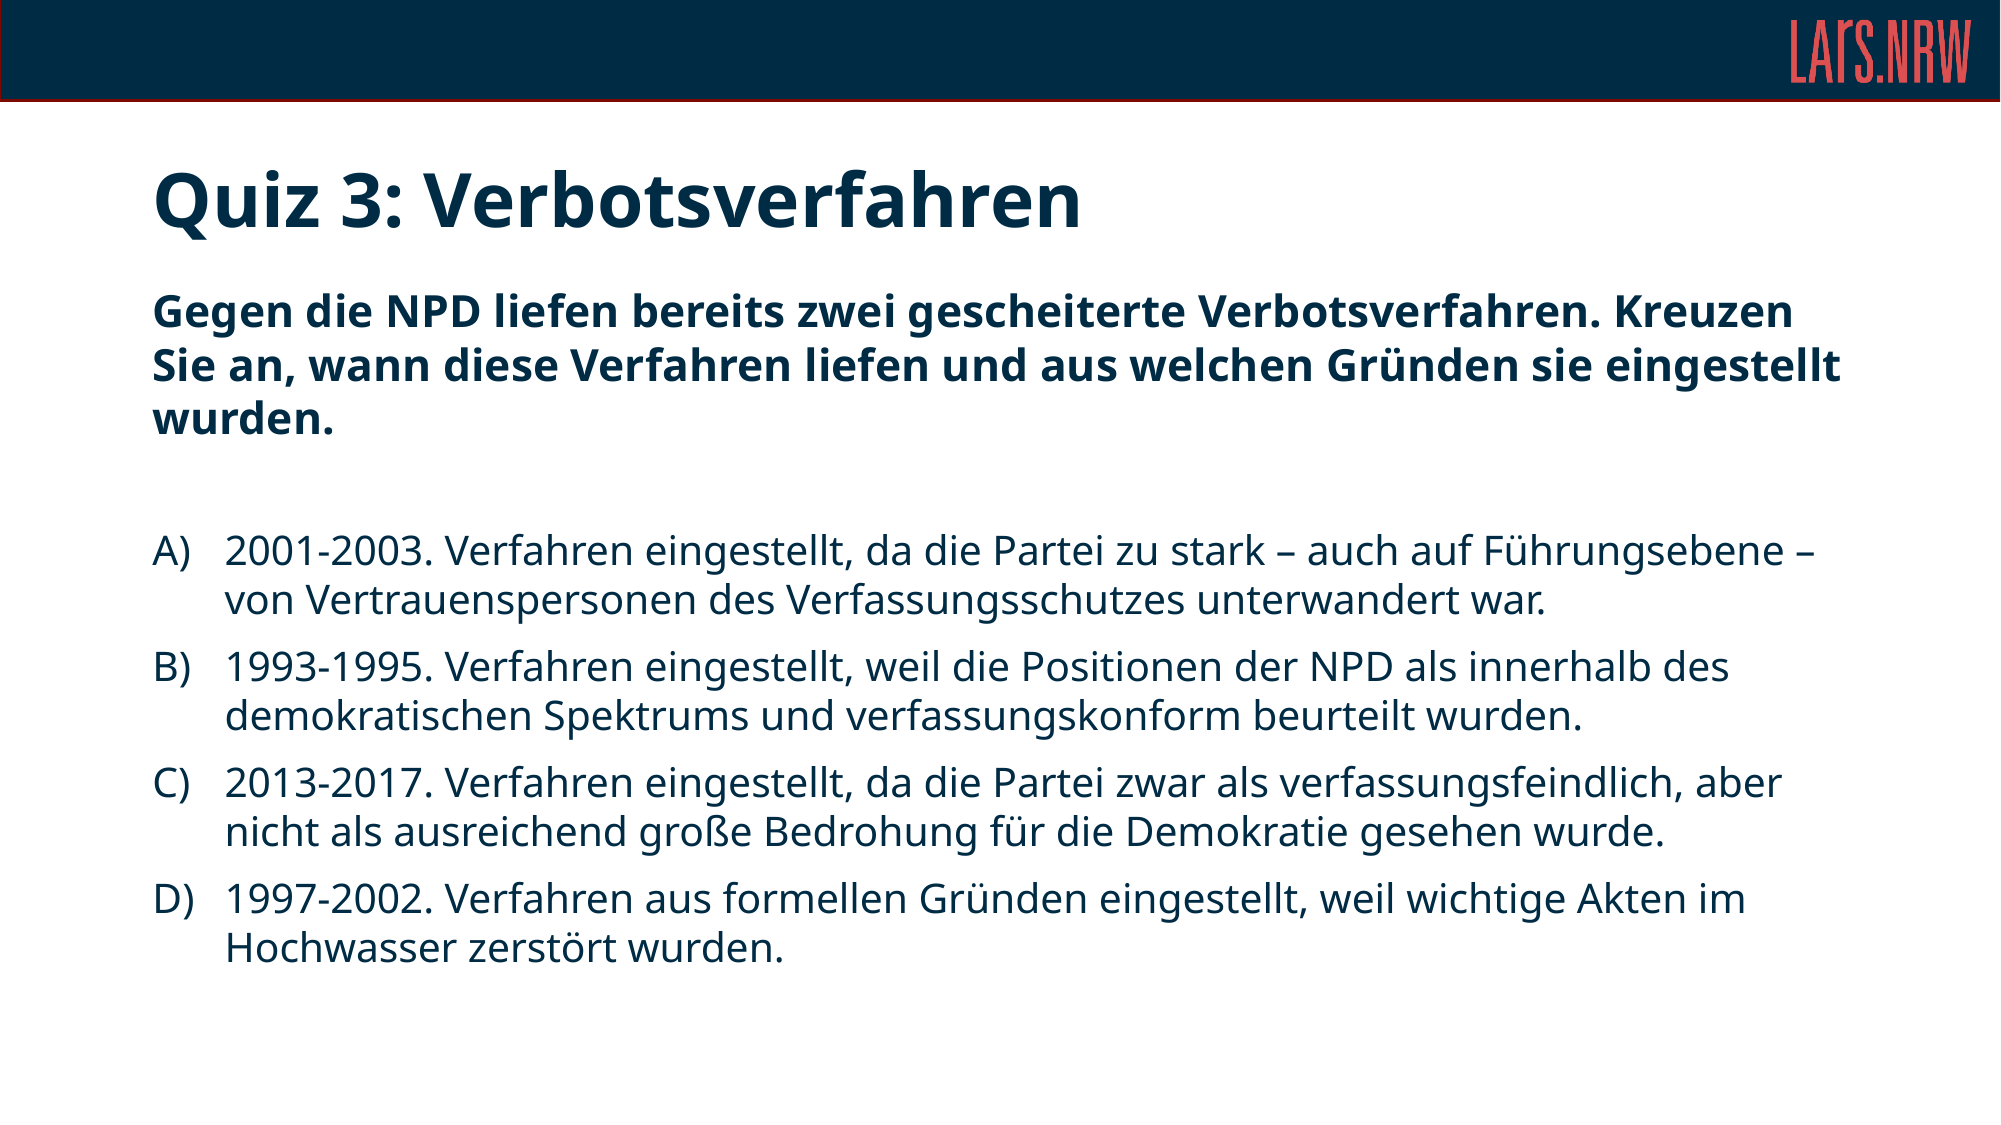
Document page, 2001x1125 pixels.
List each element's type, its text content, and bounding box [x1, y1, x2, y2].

list Gegen die NPD liefen bereits zwei gescheiterte Verbotsverfahren. Kreuzen Sie an, wann diese Verfahren liefen und aus welchen Gründen sie eingestellt wurden. 2001-2003. Verfahren eingestellt, da die Partei zu stark – auch auf Führungsebene – von Vertrauenspersonen des Verfassungsschutzes unterwandert war. 1993-1995. Verfahren eingestellt, weil die Positionen der NPD als innerhalb des demokratischen Spektrums und verfassungskonform beurteilt wurden. 2013-2017. Verfahren eingestellt, da die Partei zwar als verfassungsfeindlich, aber nicht als ausreichend große Bedrohung für die Demokratie gesehen wurde. 1997-2002. Verfahren aus formellen Gründen eingestellt, weil wichtige Akten im Hochwasser zerstört wurden. [137, 278, 1863, 990]
picture [1773, 6, 1977, 99]
title Quiz 3: Verbotsverfahren [137, 128, 1863, 278]
